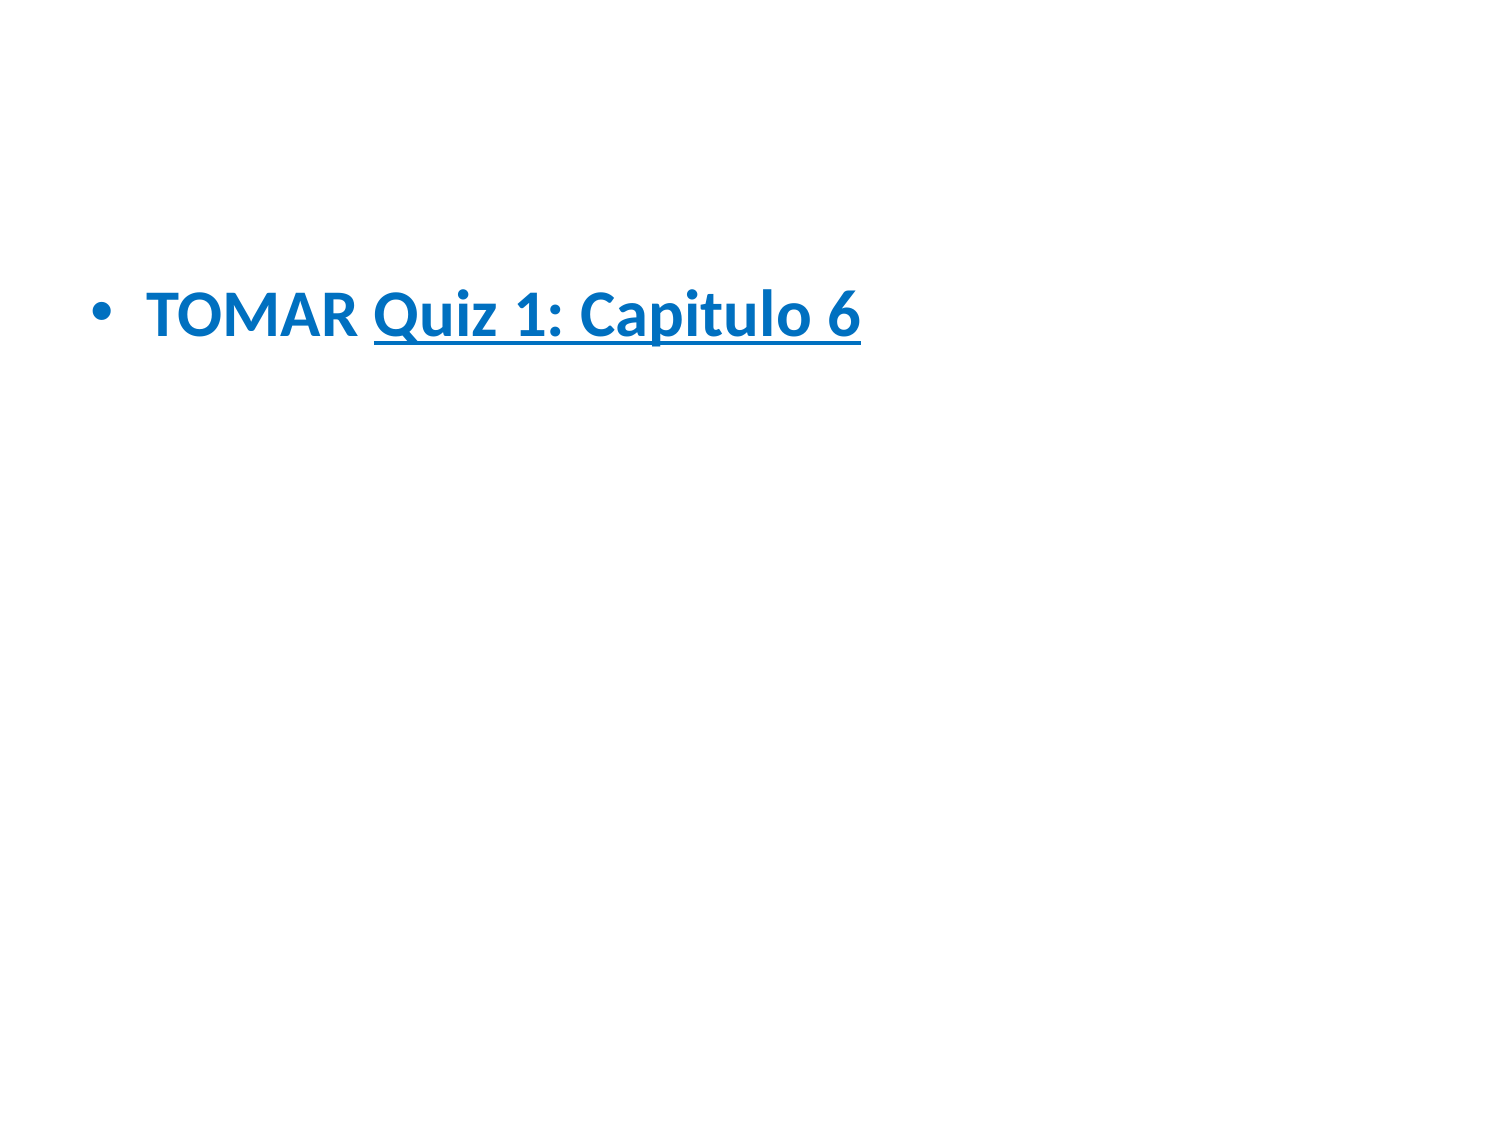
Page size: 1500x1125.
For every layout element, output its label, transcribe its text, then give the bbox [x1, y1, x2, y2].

list TOMAR Quiz 1: Capitulo 6 [75, 262, 1425, 1005]
